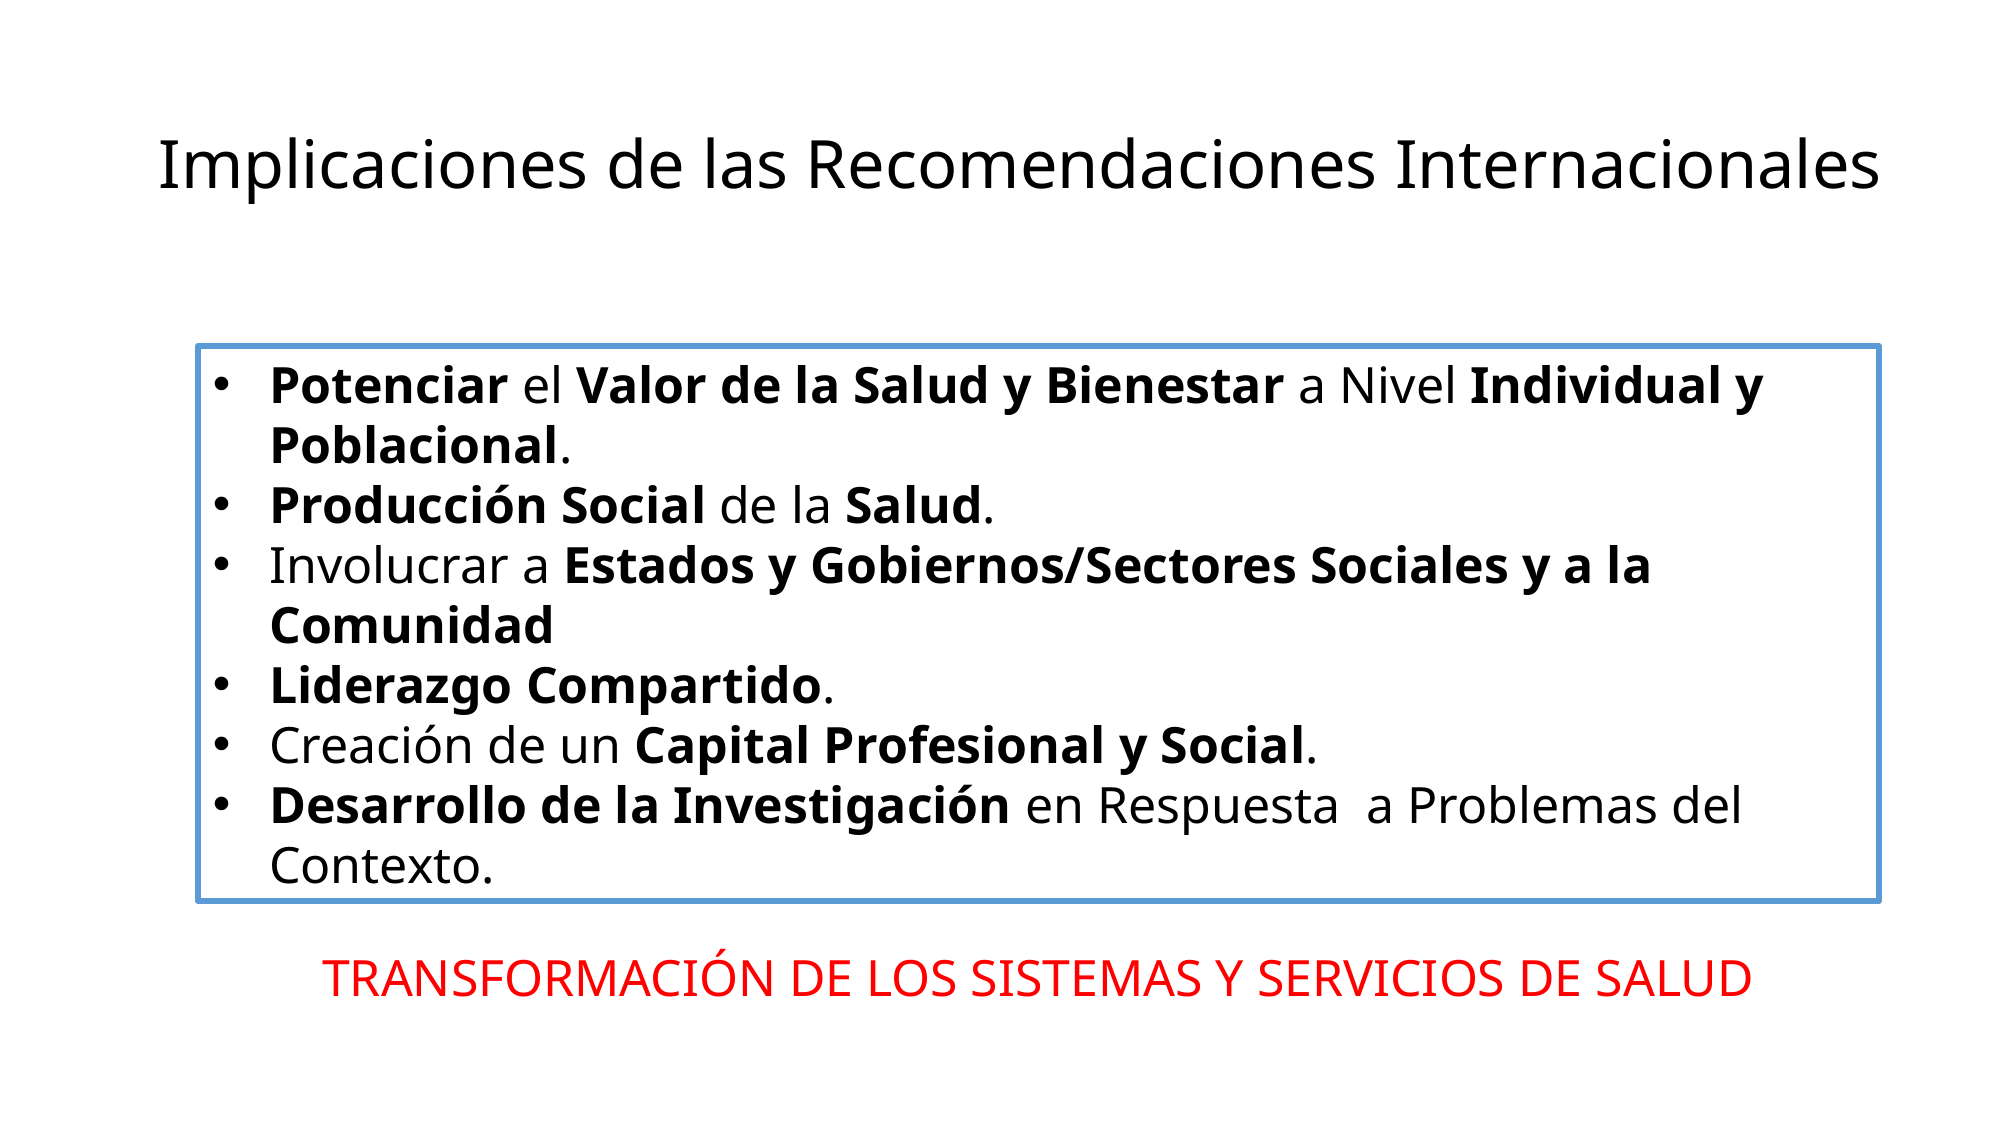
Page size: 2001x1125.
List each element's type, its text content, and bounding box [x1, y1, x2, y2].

text_box Potenciar el Valor de la Salud y Bienestar a Nivel Individual y Poblacional. Producción Social de la Salud. Involucrar a Estados y Gobiernos/Sectores Sociales y a la Comunidad Liderazgo Compartido. Creación de un Capital Profesional y Social. Desarrollo de la Investigación en Respuesta a Problemas del Contexto. [198, 346, 1879, 901]
text_box TRANSFORMACIÓN DE LOS SISTEMAS Y SERVICIOS DE SALUD [307, 939, 1770, 1014]
text_box Implicaciones de las Recomendaciones Internacionales [143, 114, 1899, 210]
